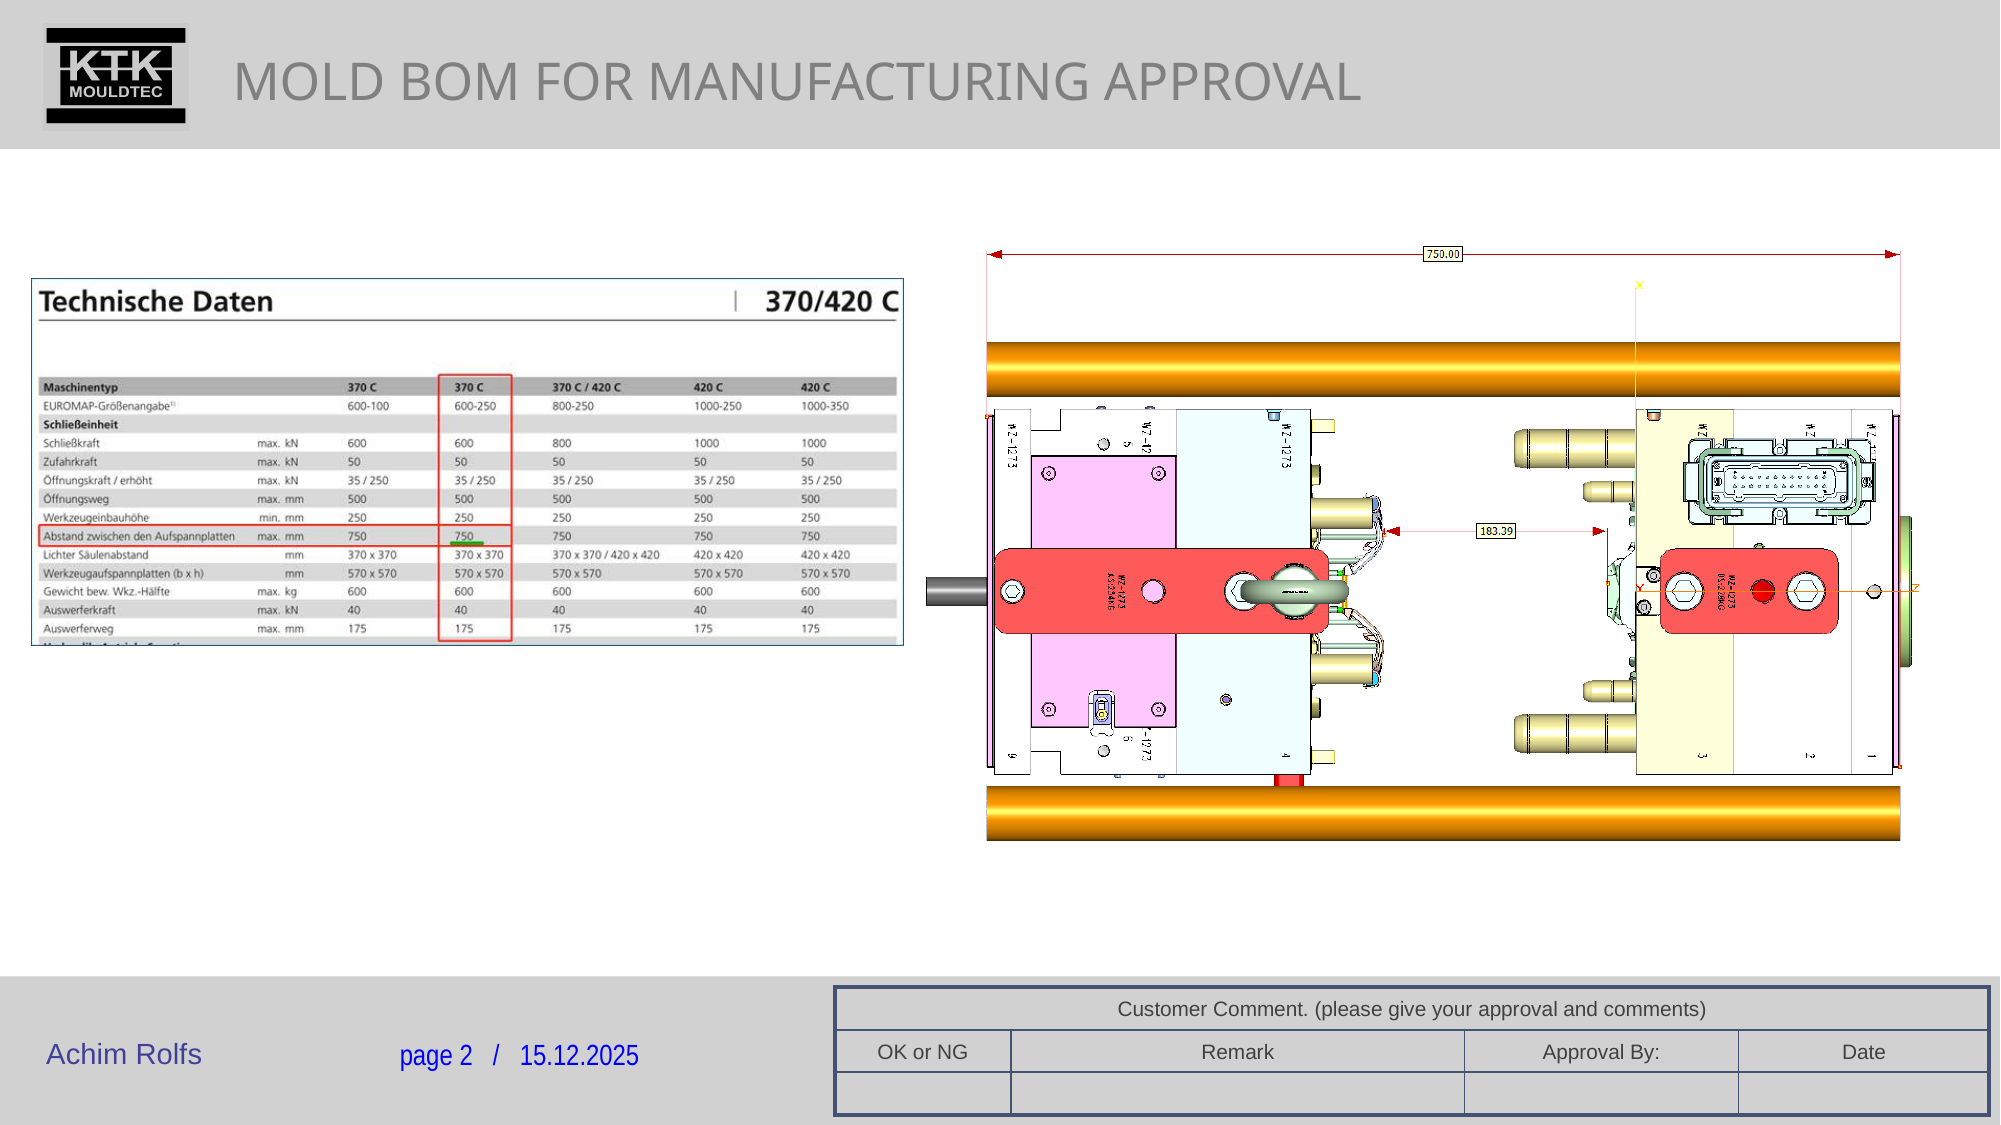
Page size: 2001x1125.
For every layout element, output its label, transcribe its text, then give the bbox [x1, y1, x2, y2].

text_box page 2 / 15.12.2025 [370, 1011, 670, 1066]
picture [908, 229, 1949, 864]
picture [31, 278, 905, 646]
